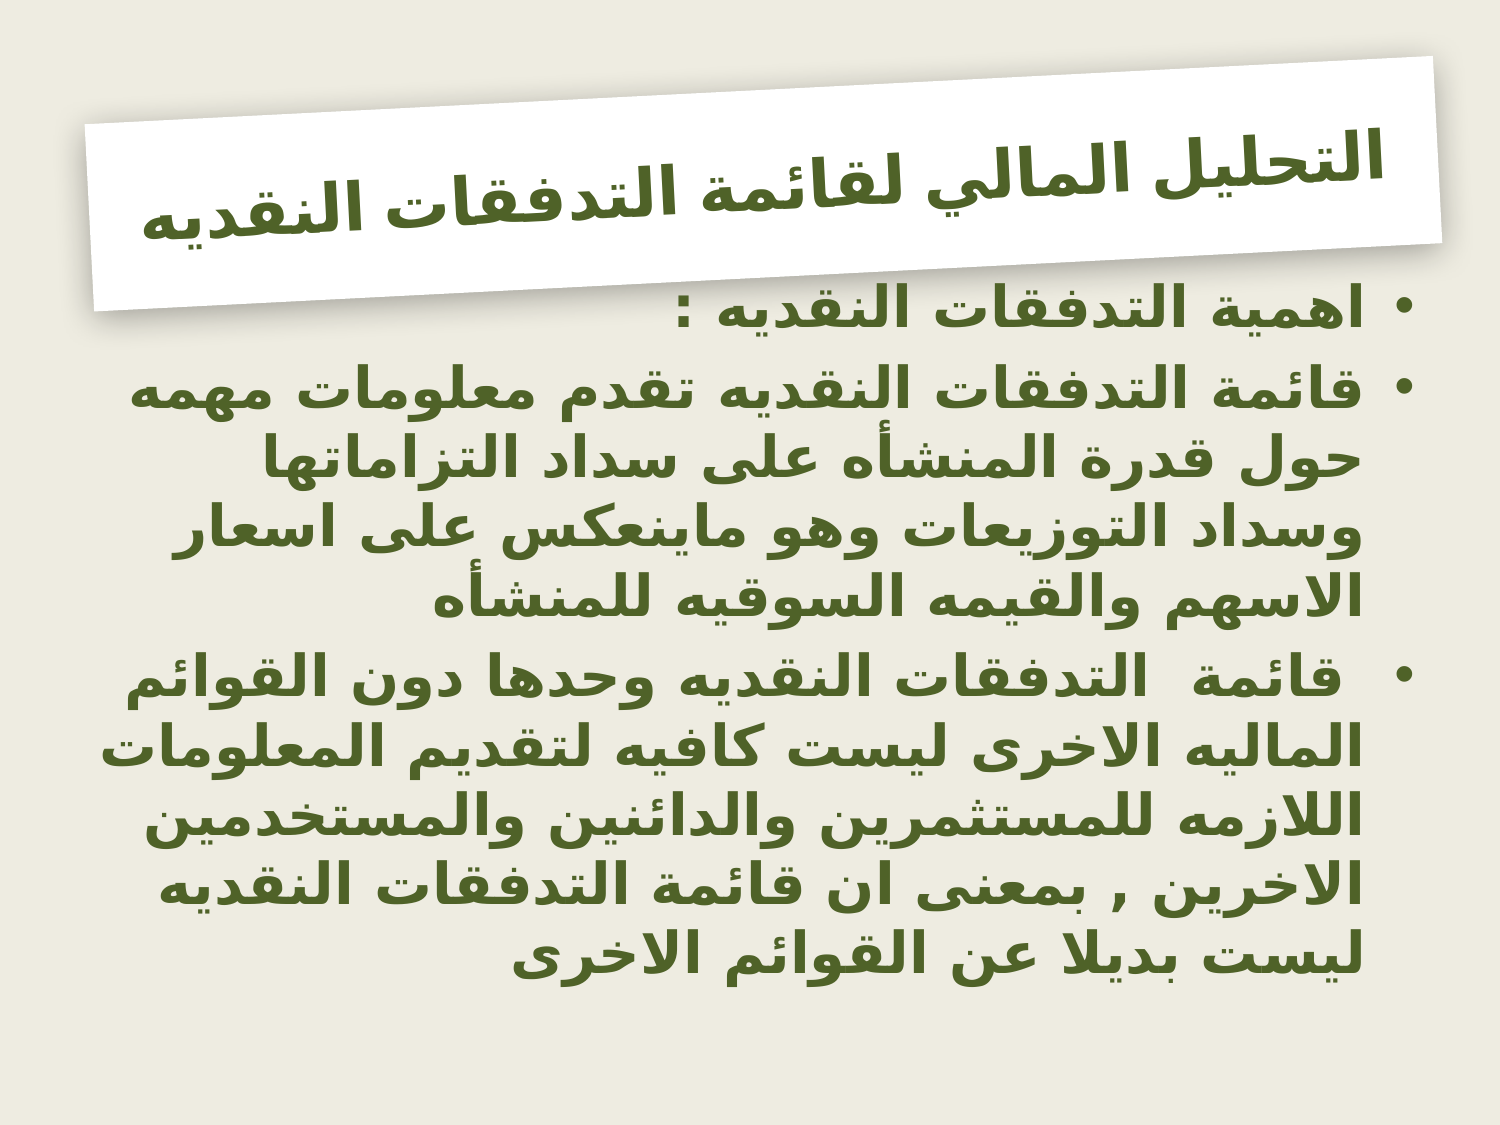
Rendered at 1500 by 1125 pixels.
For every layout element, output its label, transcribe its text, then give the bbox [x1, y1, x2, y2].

title التحليل المالي لقائمة التدفقات النقديه [82, 53, 1445, 262]
list اهمية التدفقات النقديه : قائمة التدفقات النقديه تقدم معلومات مهمه حول قدرة المنشأه على سداد التزاماتها وسداد التوزيعات وهو ماينعكس على اسعار الاسهم والقيمه السوقيه للمنشأه قائمة التدفقات النقديه وحدها دون القوائم الماليه الاخرى ليست كافيه لتقديم المعلومات اللازمه للمستثمرين والدائنين والمستخدمين الاخرين , بمعنى ان قائمة التدفقات النقديه ليست بديلا عن القوائم الاخرى [75, 262, 1425, 1005]
